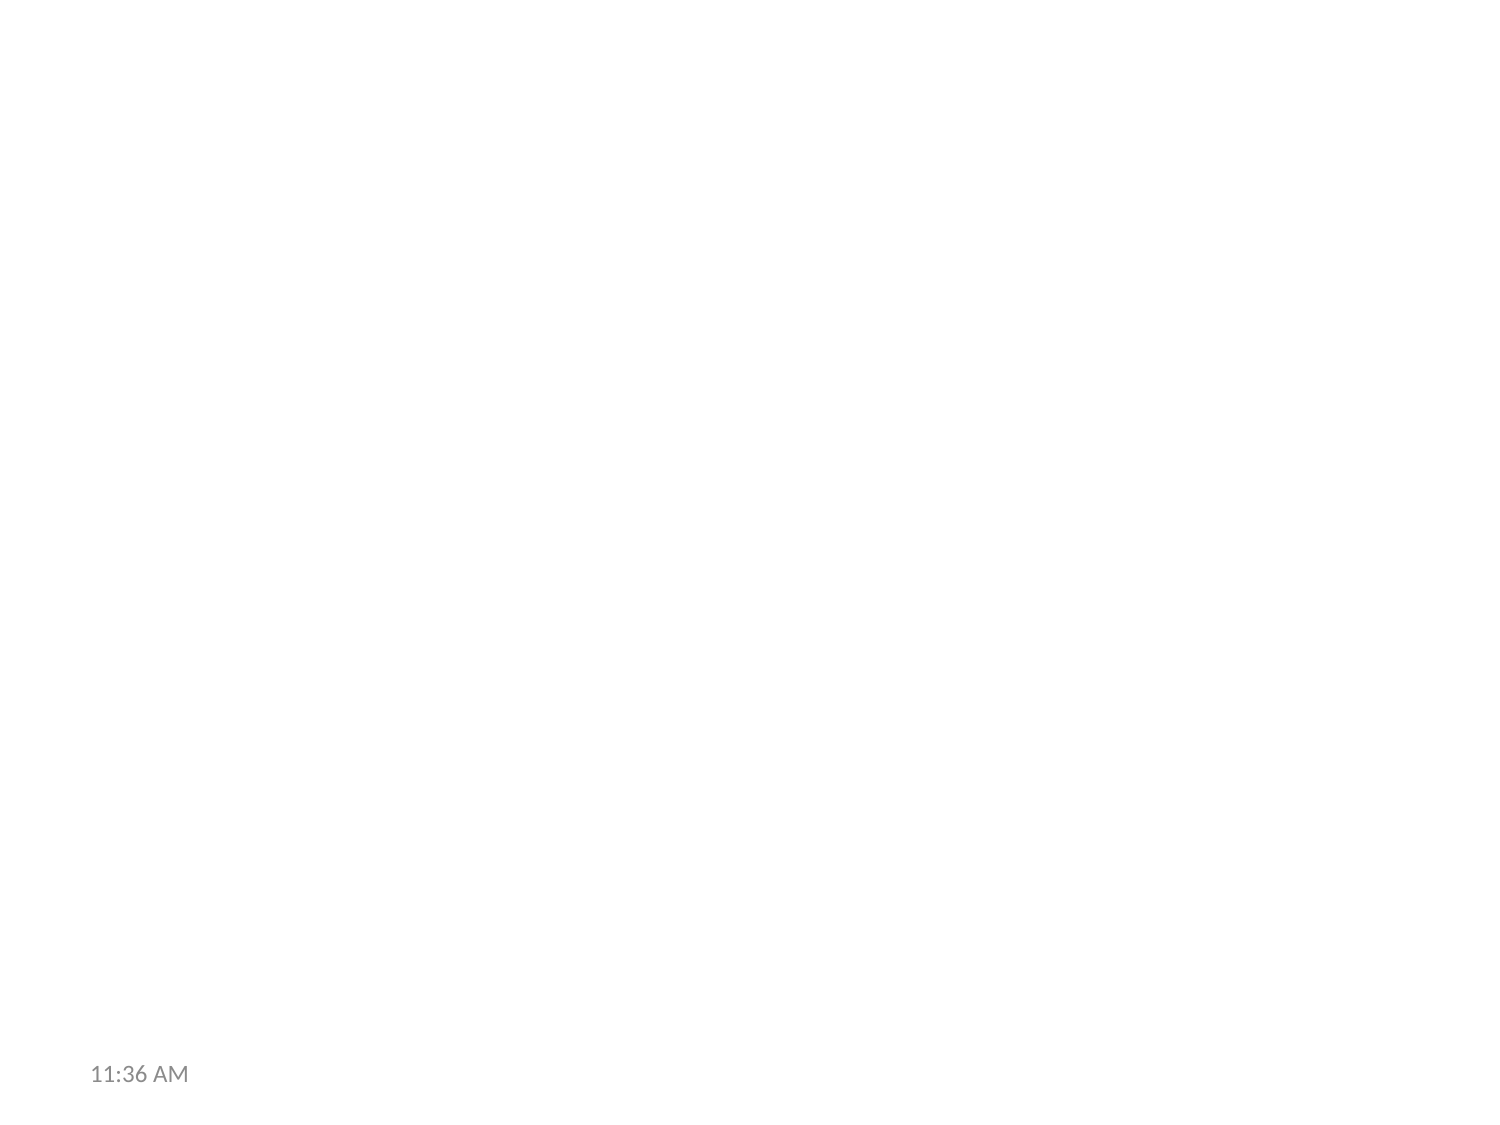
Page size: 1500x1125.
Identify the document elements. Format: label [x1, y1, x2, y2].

slide_number [75, 1042, 425, 1103]
